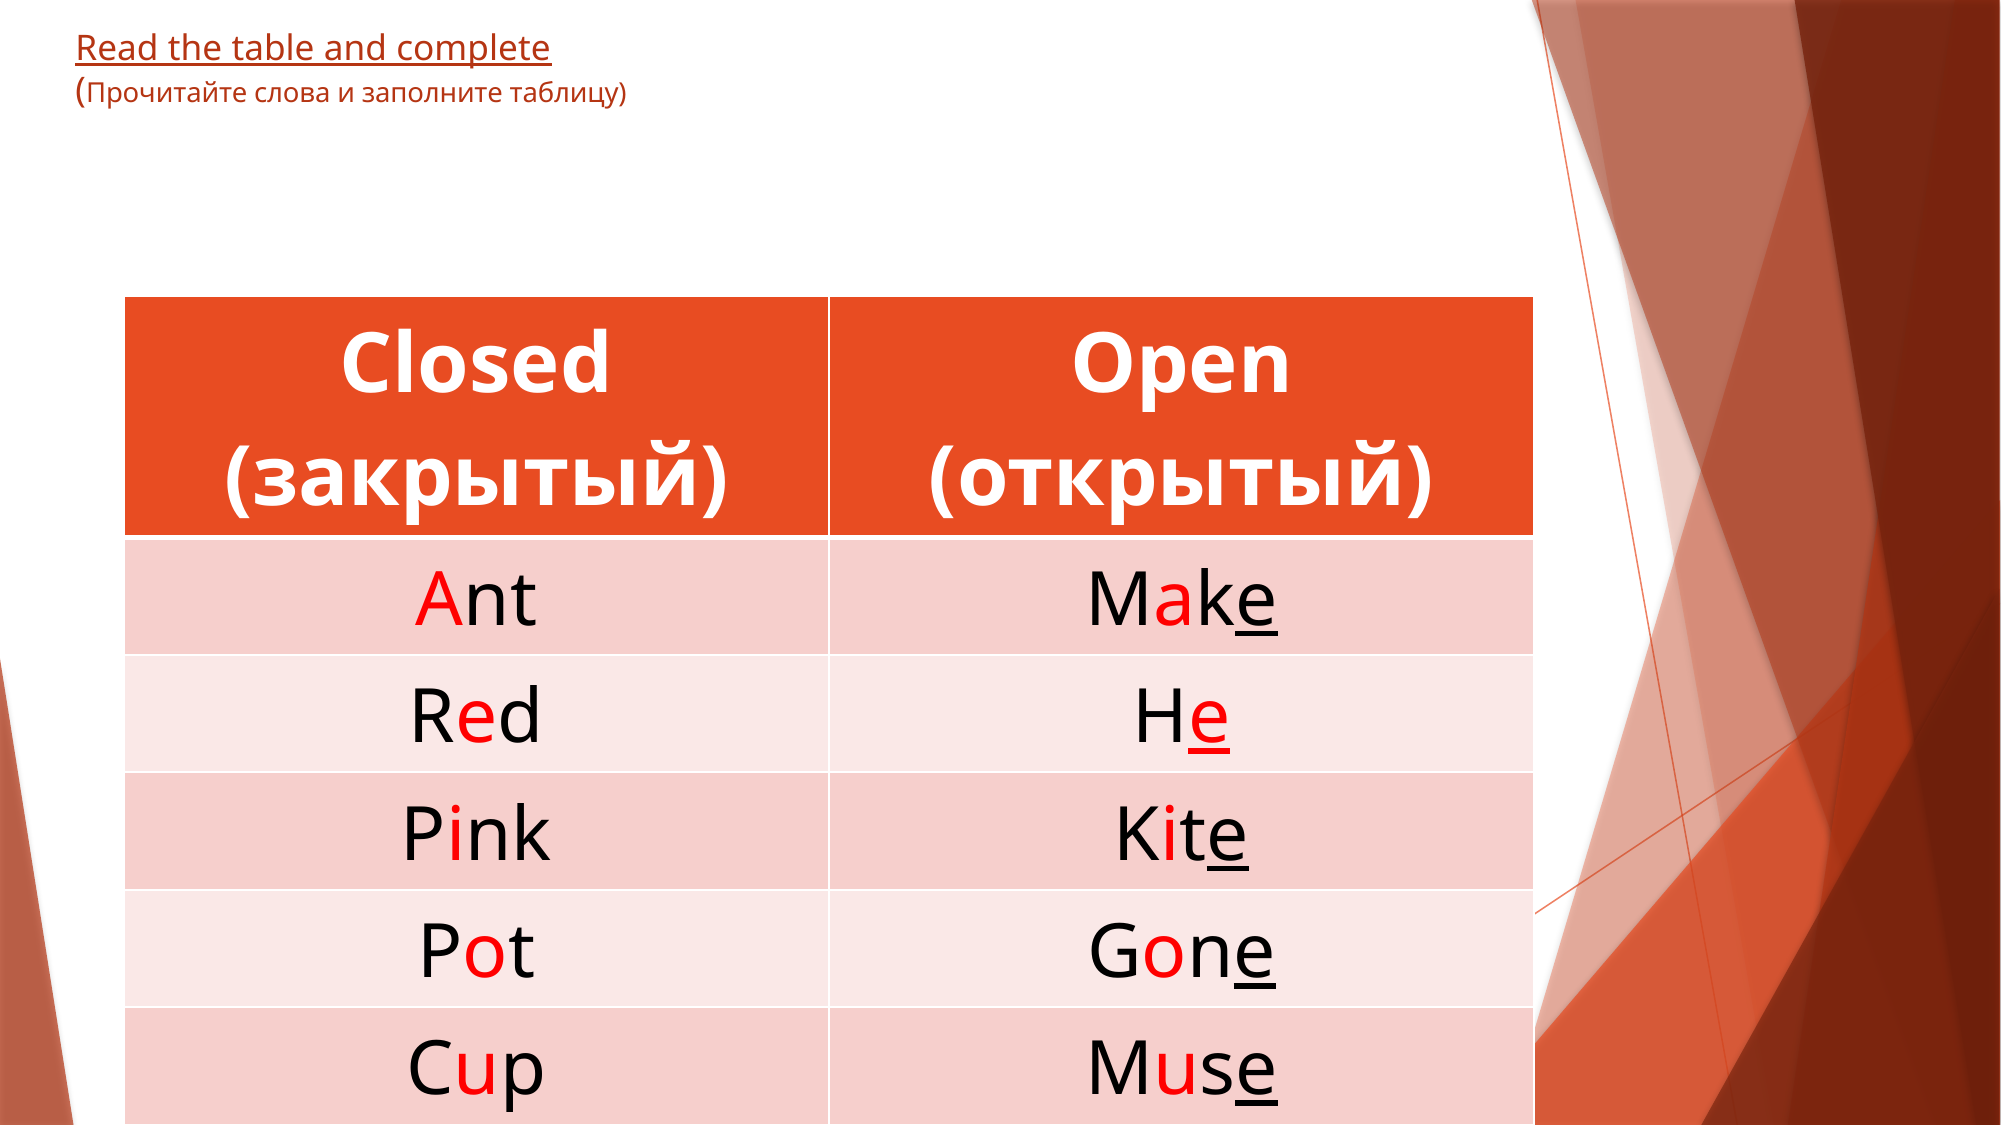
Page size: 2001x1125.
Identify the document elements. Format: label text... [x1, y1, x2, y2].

table_header Closed (закрытый) [125, 297, 828, 535]
title Read the table and complete (Прочитайте слова и заполните таблицу) [60, 17, 1697, 119]
table_cell Ant [125, 540, 828, 654]
table_header Open (открытый) [830, 297, 1533, 535]
table_cell Gone [830, 891, 1533, 1006]
table_cell Cup [125, 1008, 828, 1124]
table_cell Muse [830, 1008, 1533, 1124]
table_cell Make [830, 540, 1533, 654]
table_cell Pink [125, 773, 828, 889]
table_cell Red [125, 656, 828, 771]
table_cell He [830, 656, 1533, 771]
table_cell Kite [830, 773, 1533, 889]
table_cell Pot [125, 891, 828, 1006]
